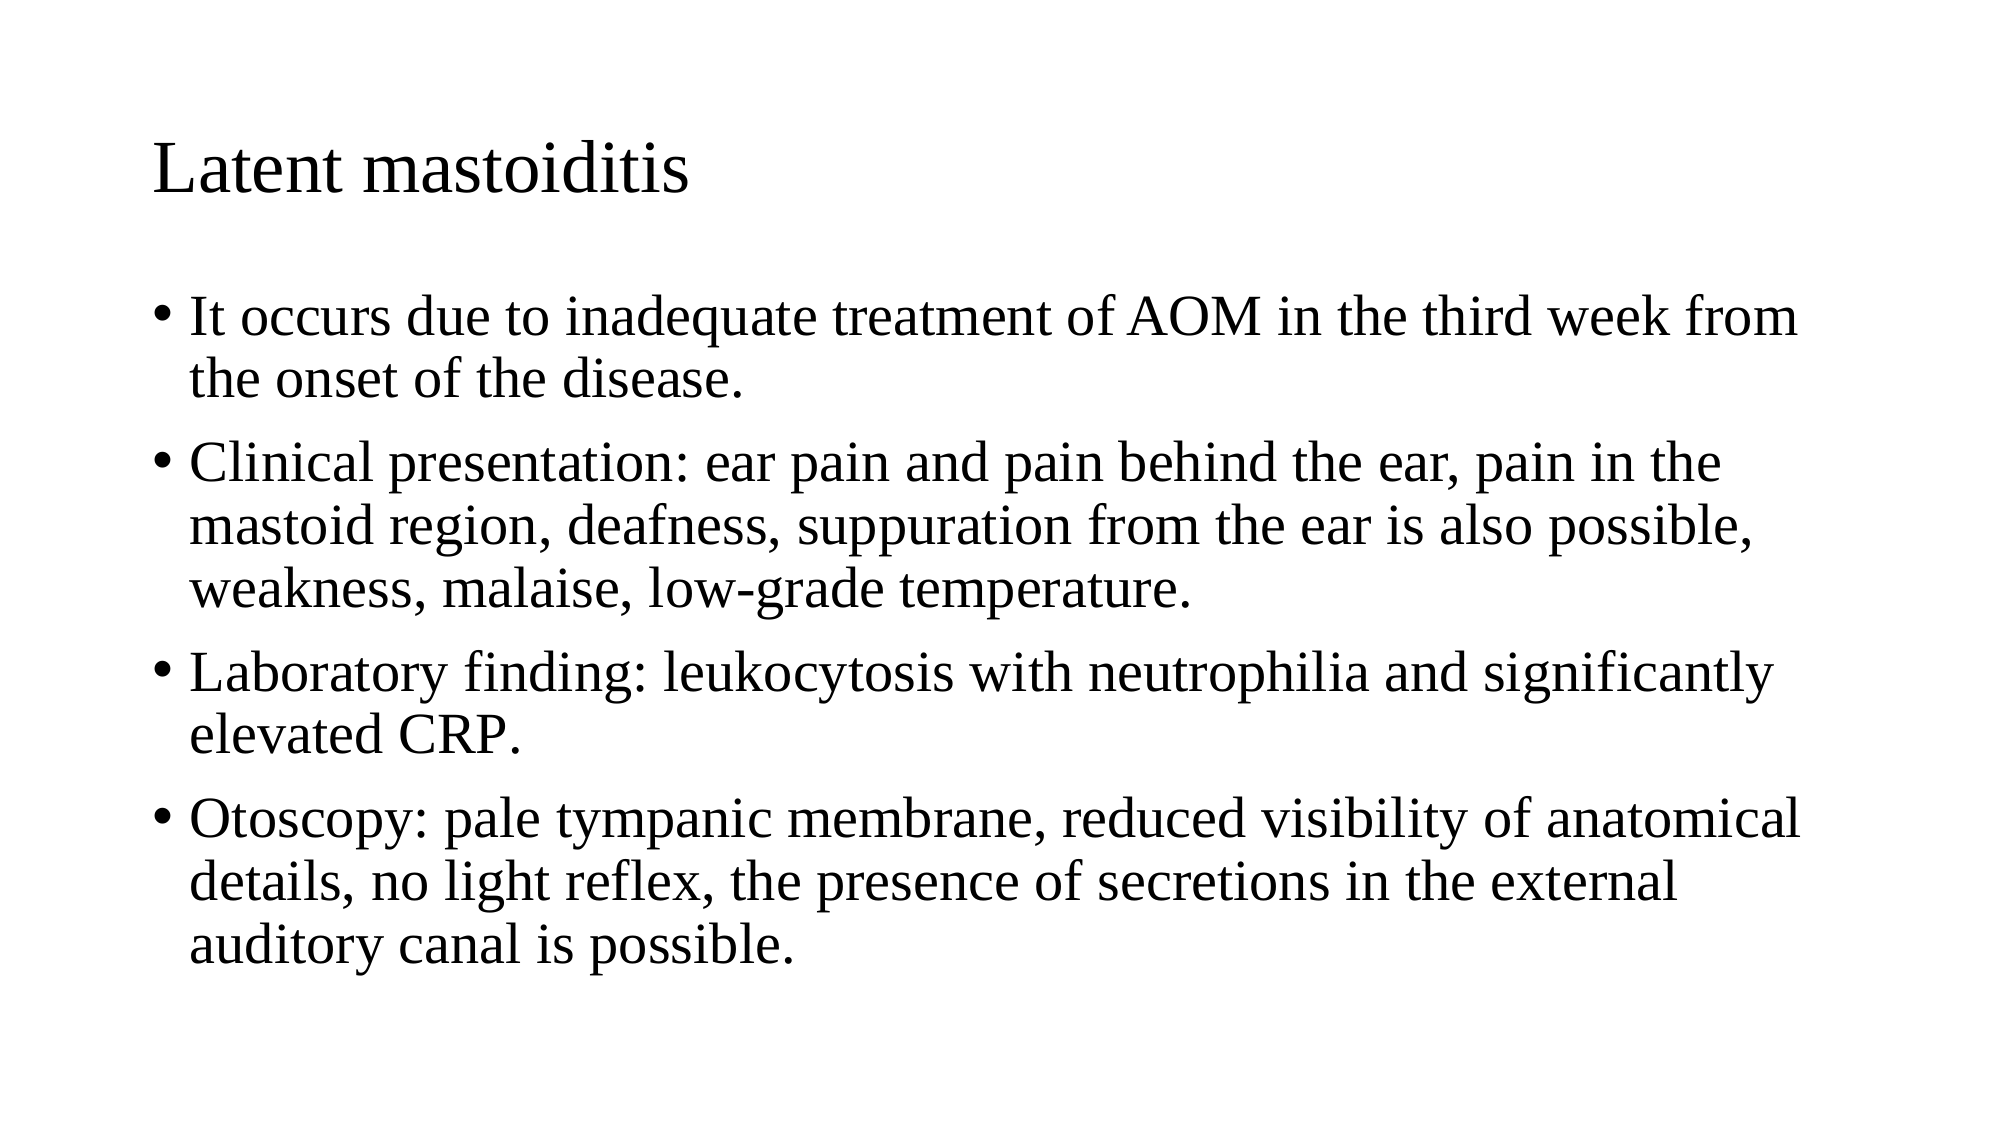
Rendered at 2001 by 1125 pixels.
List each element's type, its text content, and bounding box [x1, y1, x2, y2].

title Latent mastoiditis [137, 59, 1863, 277]
list It occurs due to inadequate treatment of AOM in the third week from the onset of the disease. Clinical presentation: ear pain and pain behind the ear, pain in the mastoid region, deafness, suppuration from the ear is also possible, weakness, malaise, low-grade temperature. Laboratory finding: leukocytosis with neutrophilia and significantly elevated CRP. Otoscopy: pale tympanic membrane, reduced visibility of anatomical details, no light reflex, the presence of secretions in the external auditory canal is possible. [137, 277, 1863, 992]
